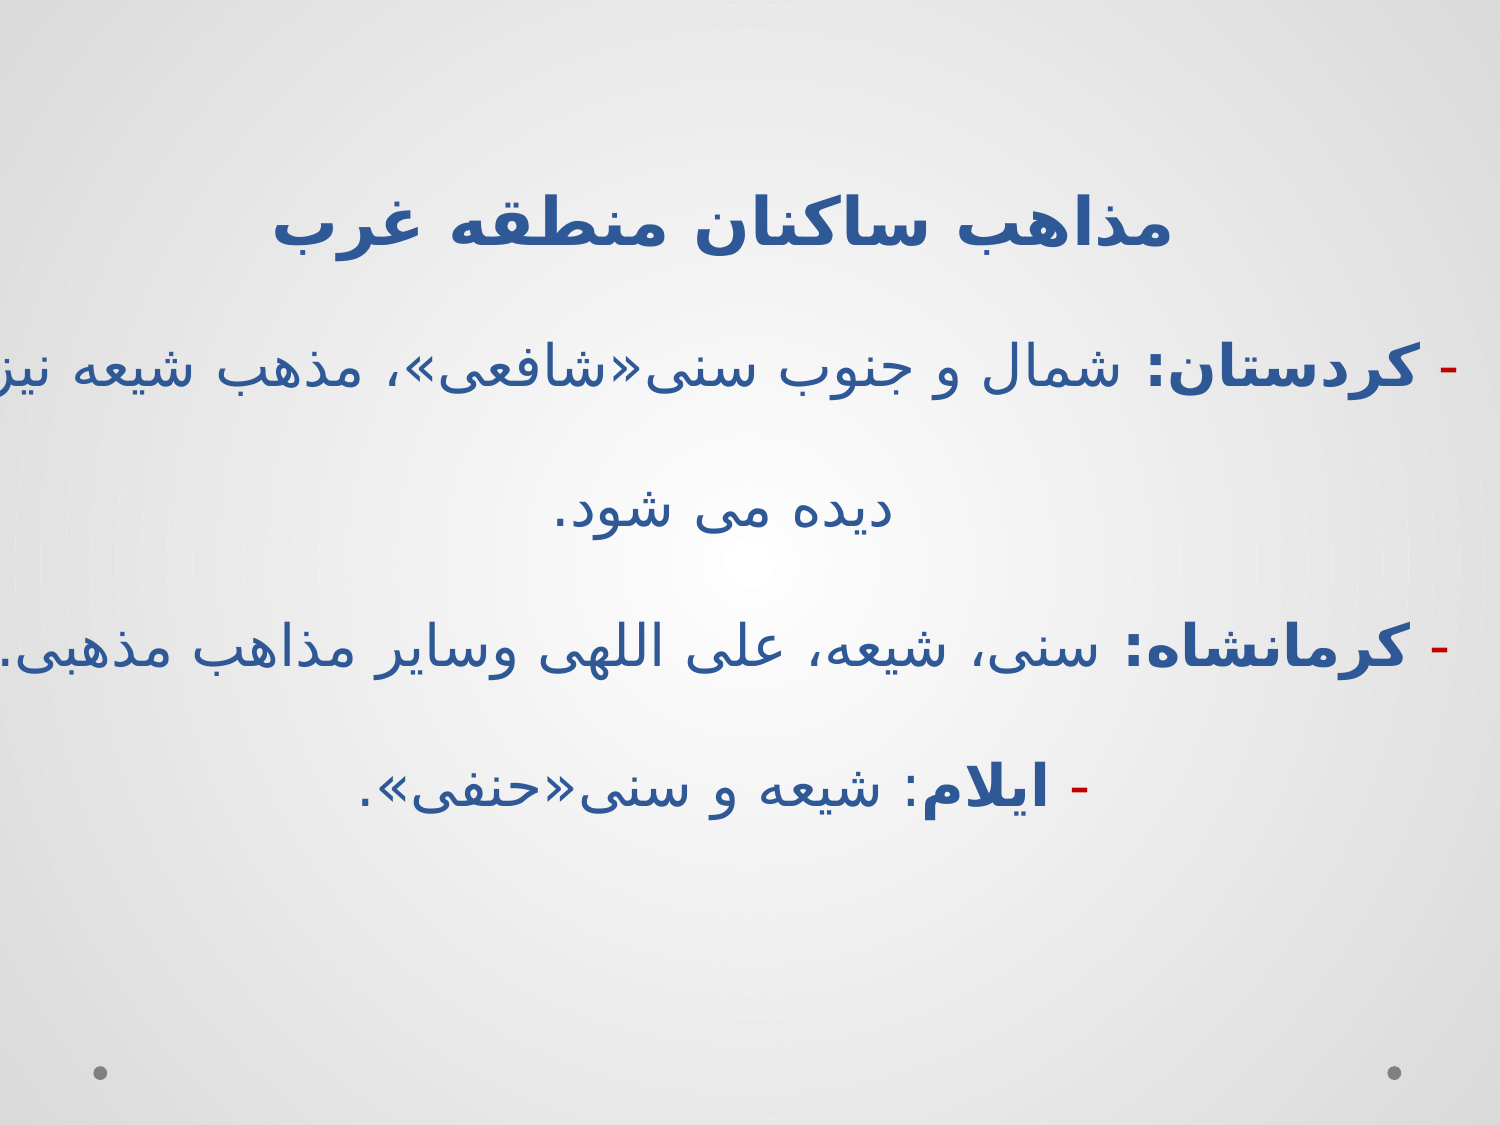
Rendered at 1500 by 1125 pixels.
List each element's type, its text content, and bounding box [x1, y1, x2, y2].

title مذاهب ساکنان منطقه غرب - کردستان: شمال و جنوب سنی«شافعی»، مذهب شیعه نیز دیده می شود. - کرمانشاه: سنی، شیعه، علی اللهی وسایر مذاهب مذهبی. - ایلام: شیعه و سنی«حنفی». [0, 115, 1500, 1106]
